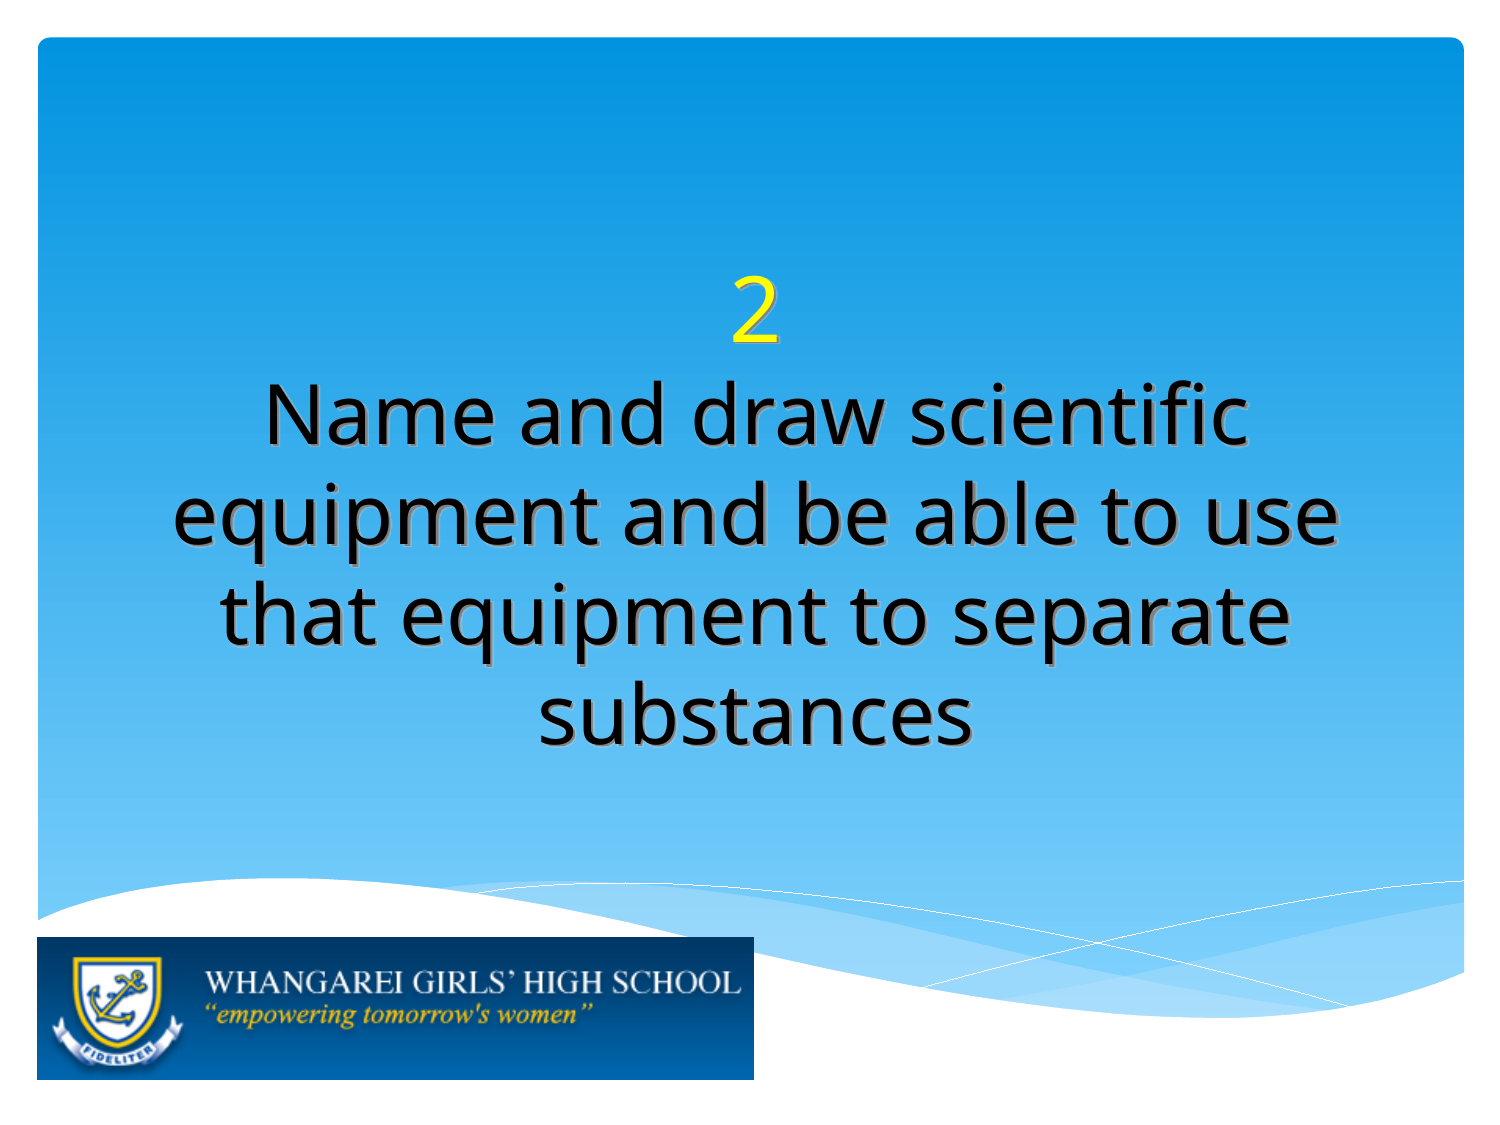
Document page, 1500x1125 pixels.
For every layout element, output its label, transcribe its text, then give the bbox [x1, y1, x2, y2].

picture [37, 937, 754, 1080]
text_box 2 Name and draw scientific equipment and be able to use that equipment to separate substances [74, 99, 1438, 913]
